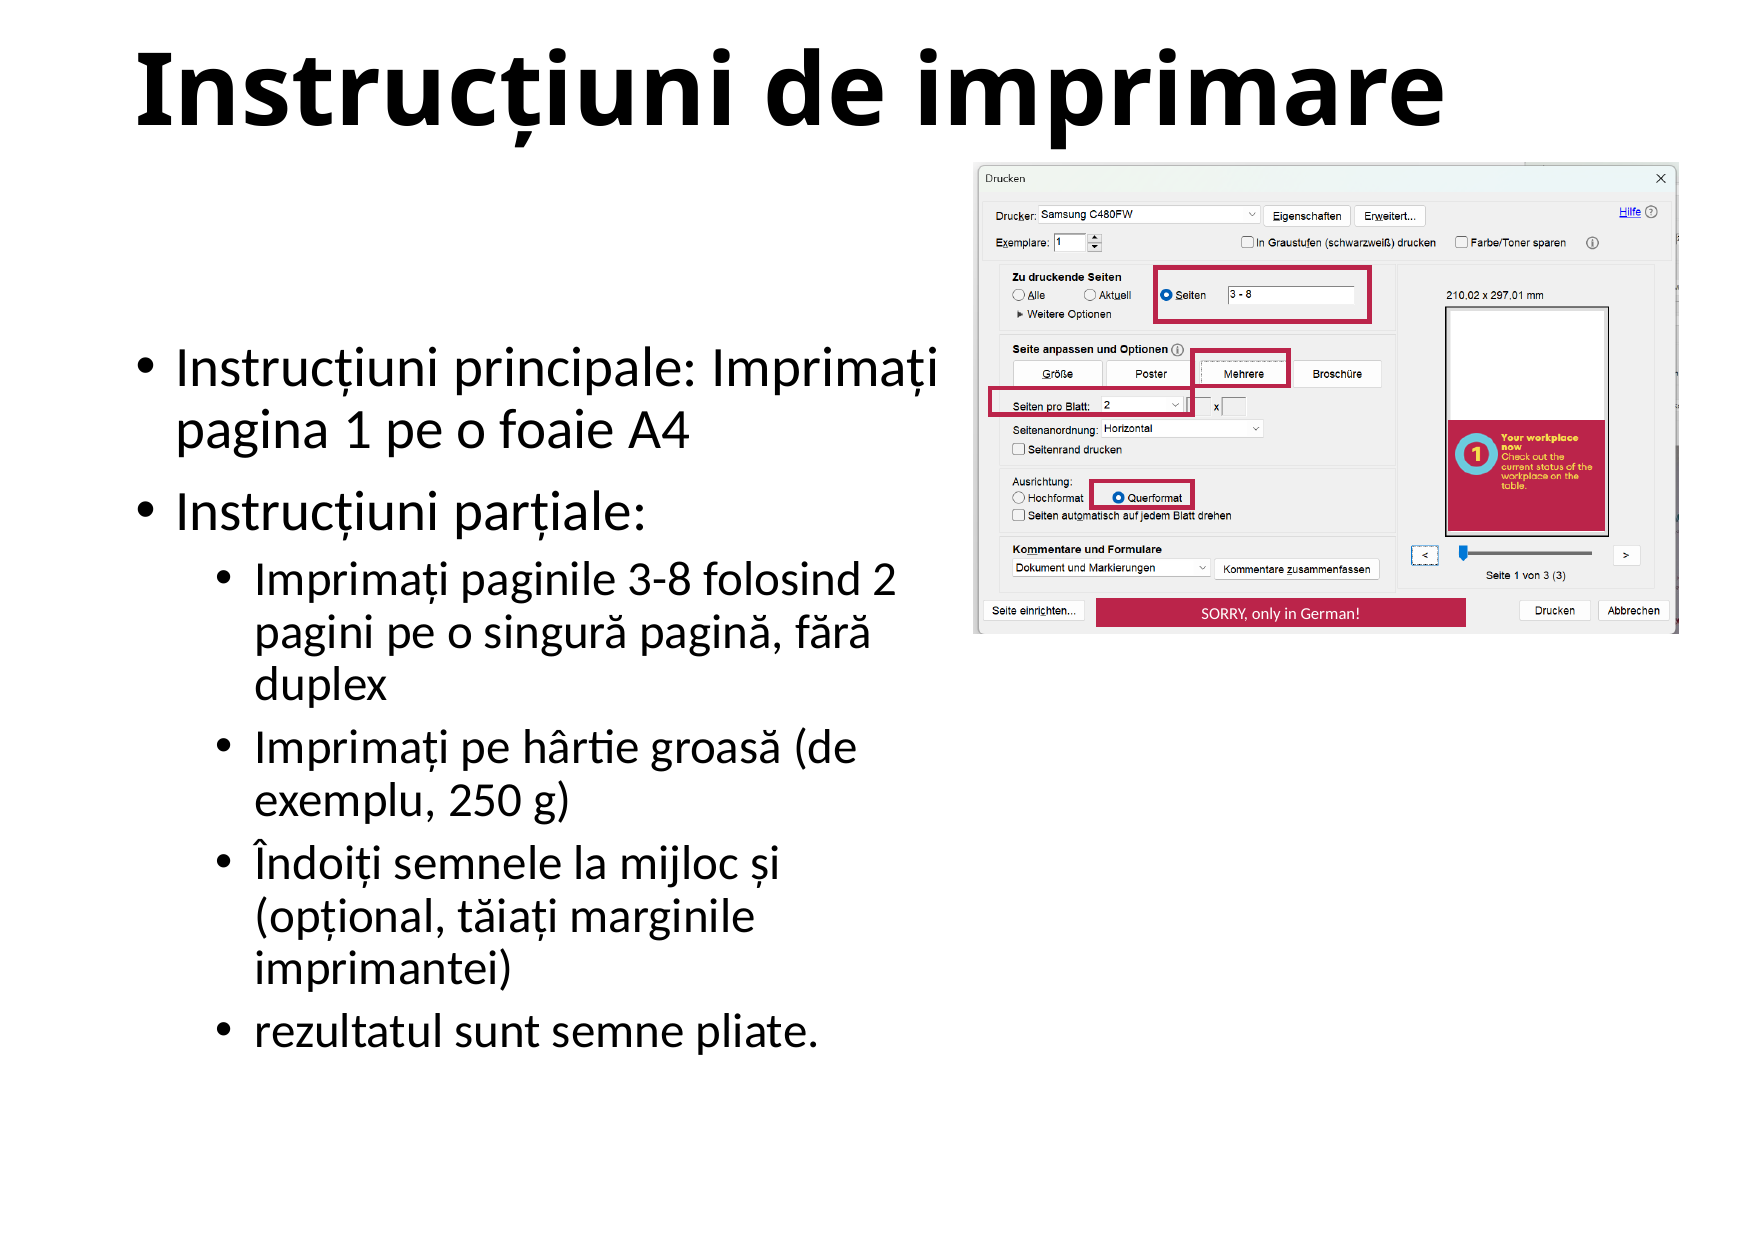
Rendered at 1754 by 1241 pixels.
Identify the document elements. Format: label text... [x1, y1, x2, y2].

picture [973, 162, 1679, 634]
title Instrucțiuni de imprimare [120, 0, 1634, 213]
list Instrucțiuni principale: Imprimați pagina 1 pe o foaie A4 Instrucțiuni parțiale: Imprimați paginile 3-8 folosind 2 pagini pe o singură pagină, fără duplex Imprimați pe hârtie groasă (de exemplu, 250 g) Îndoiți semnele la mijloc și (opțional, tăiați marginile imprimantei) rezultatul sunt semne pliate. [120, 330, 979, 1117]
